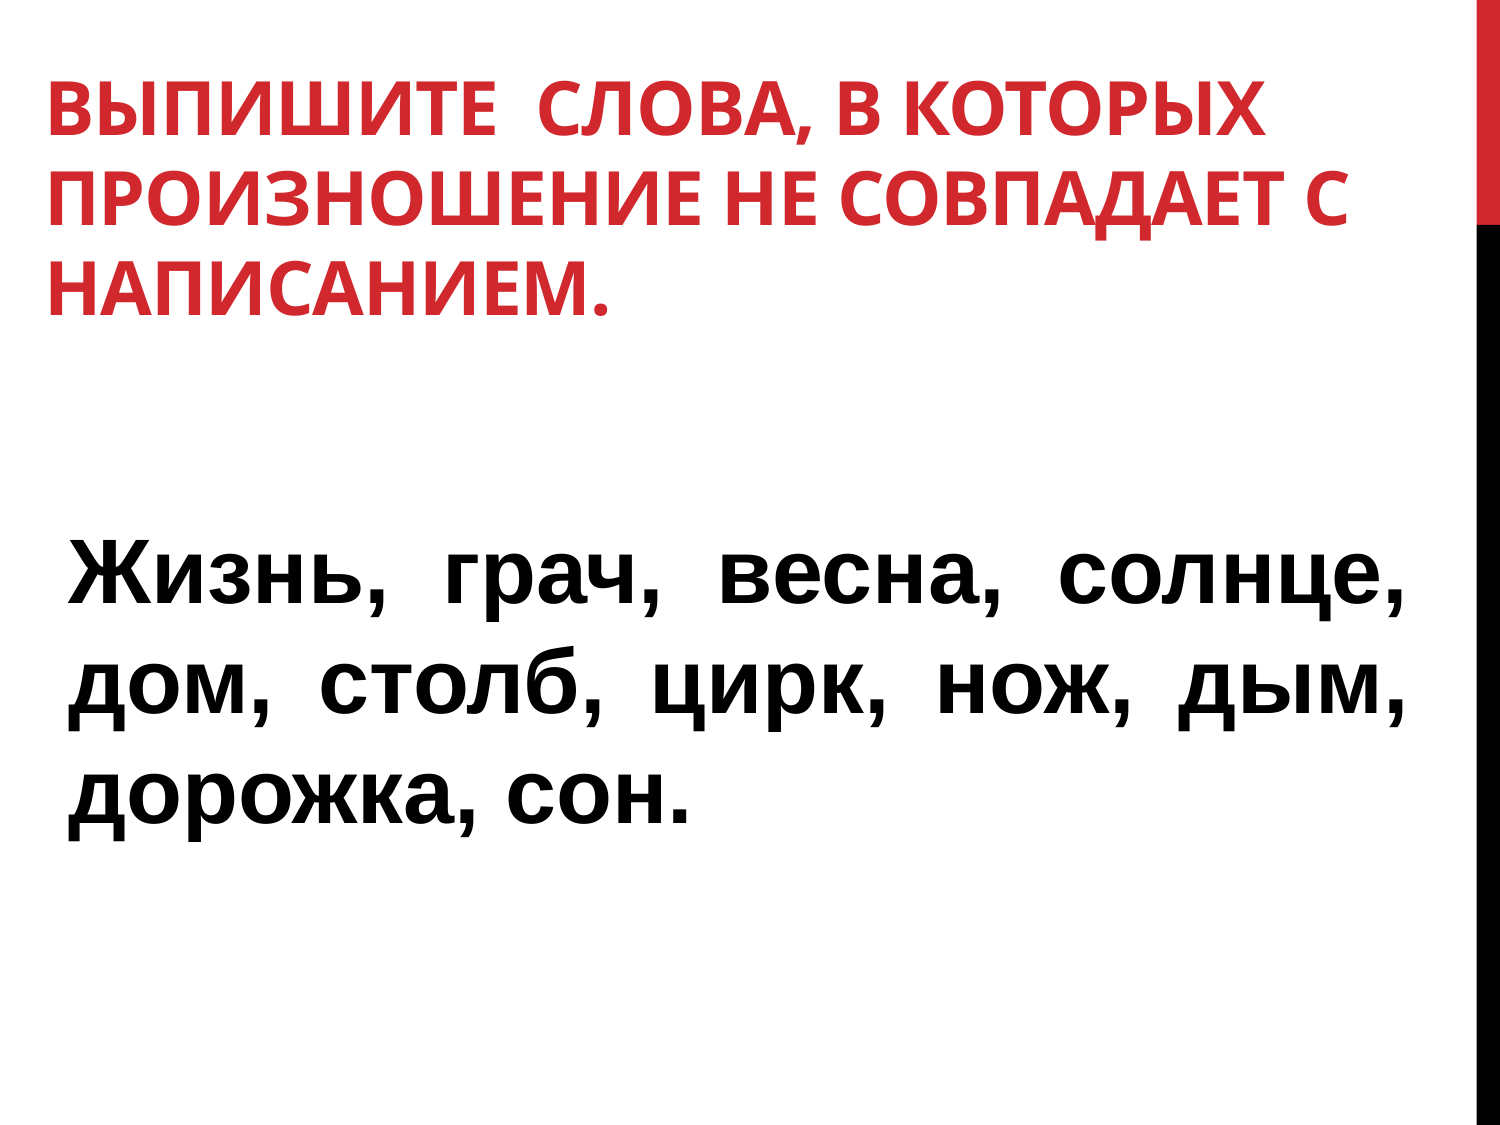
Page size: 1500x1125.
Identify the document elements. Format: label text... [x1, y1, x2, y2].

list Жизнь, грач, весна, солнце, дом, столб, цирк, нож, дым, дорожка, сон. [53, 373, 1425, 1094]
title Выпишите слова, в которых произношение не совпадает с написанием. [29, 19, 1425, 339]
